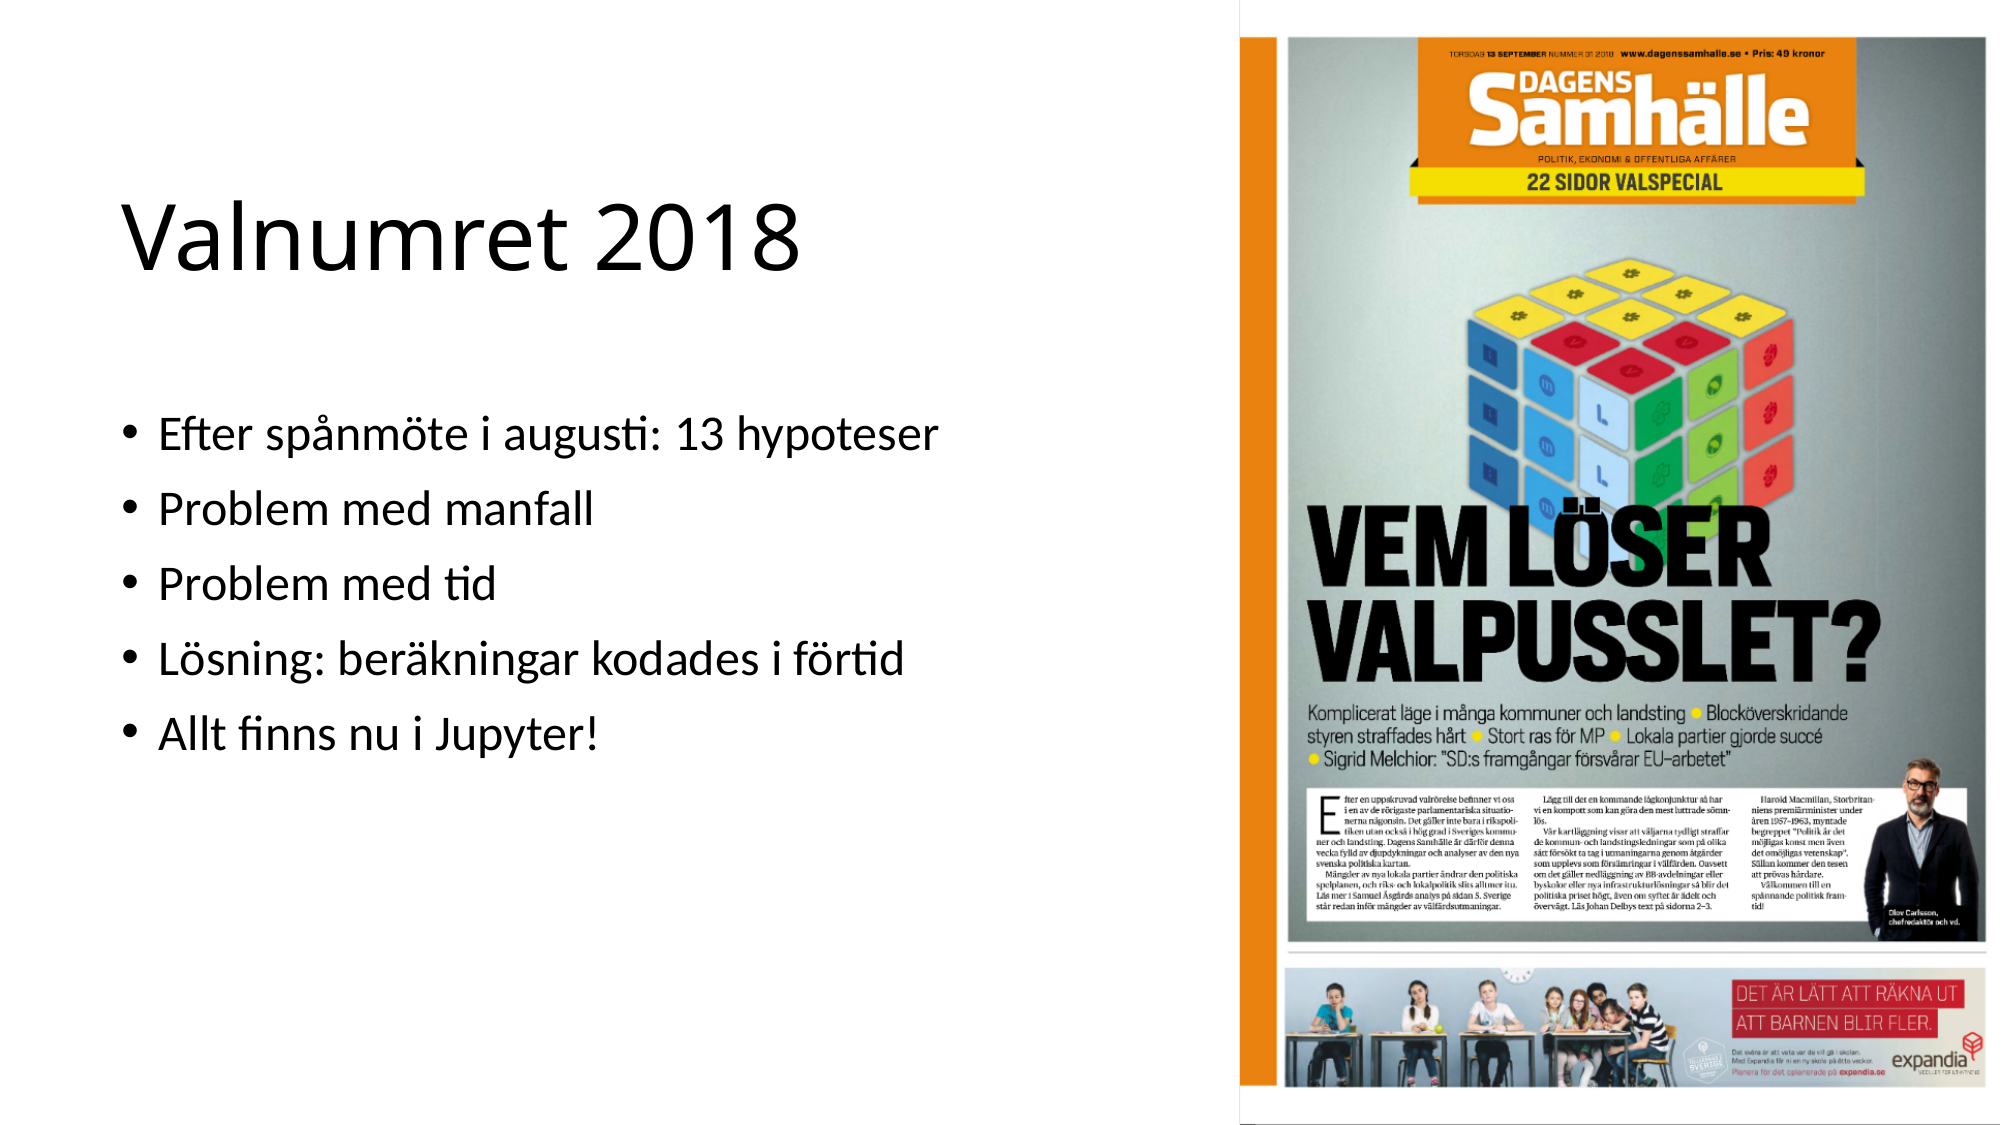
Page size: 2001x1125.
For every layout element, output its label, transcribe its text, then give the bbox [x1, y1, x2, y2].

title Valnumret 2018 [106, 103, 1187, 379]
picture [1239, 0, 2000, 1125]
list Efter spånmöte i augusti: 13 hypoteser Problem med manfall Problem med tid Lösning: beräkningar kodades i förtid Allt finns nu i Jupyter! [106, 399, 1187, 1021]
